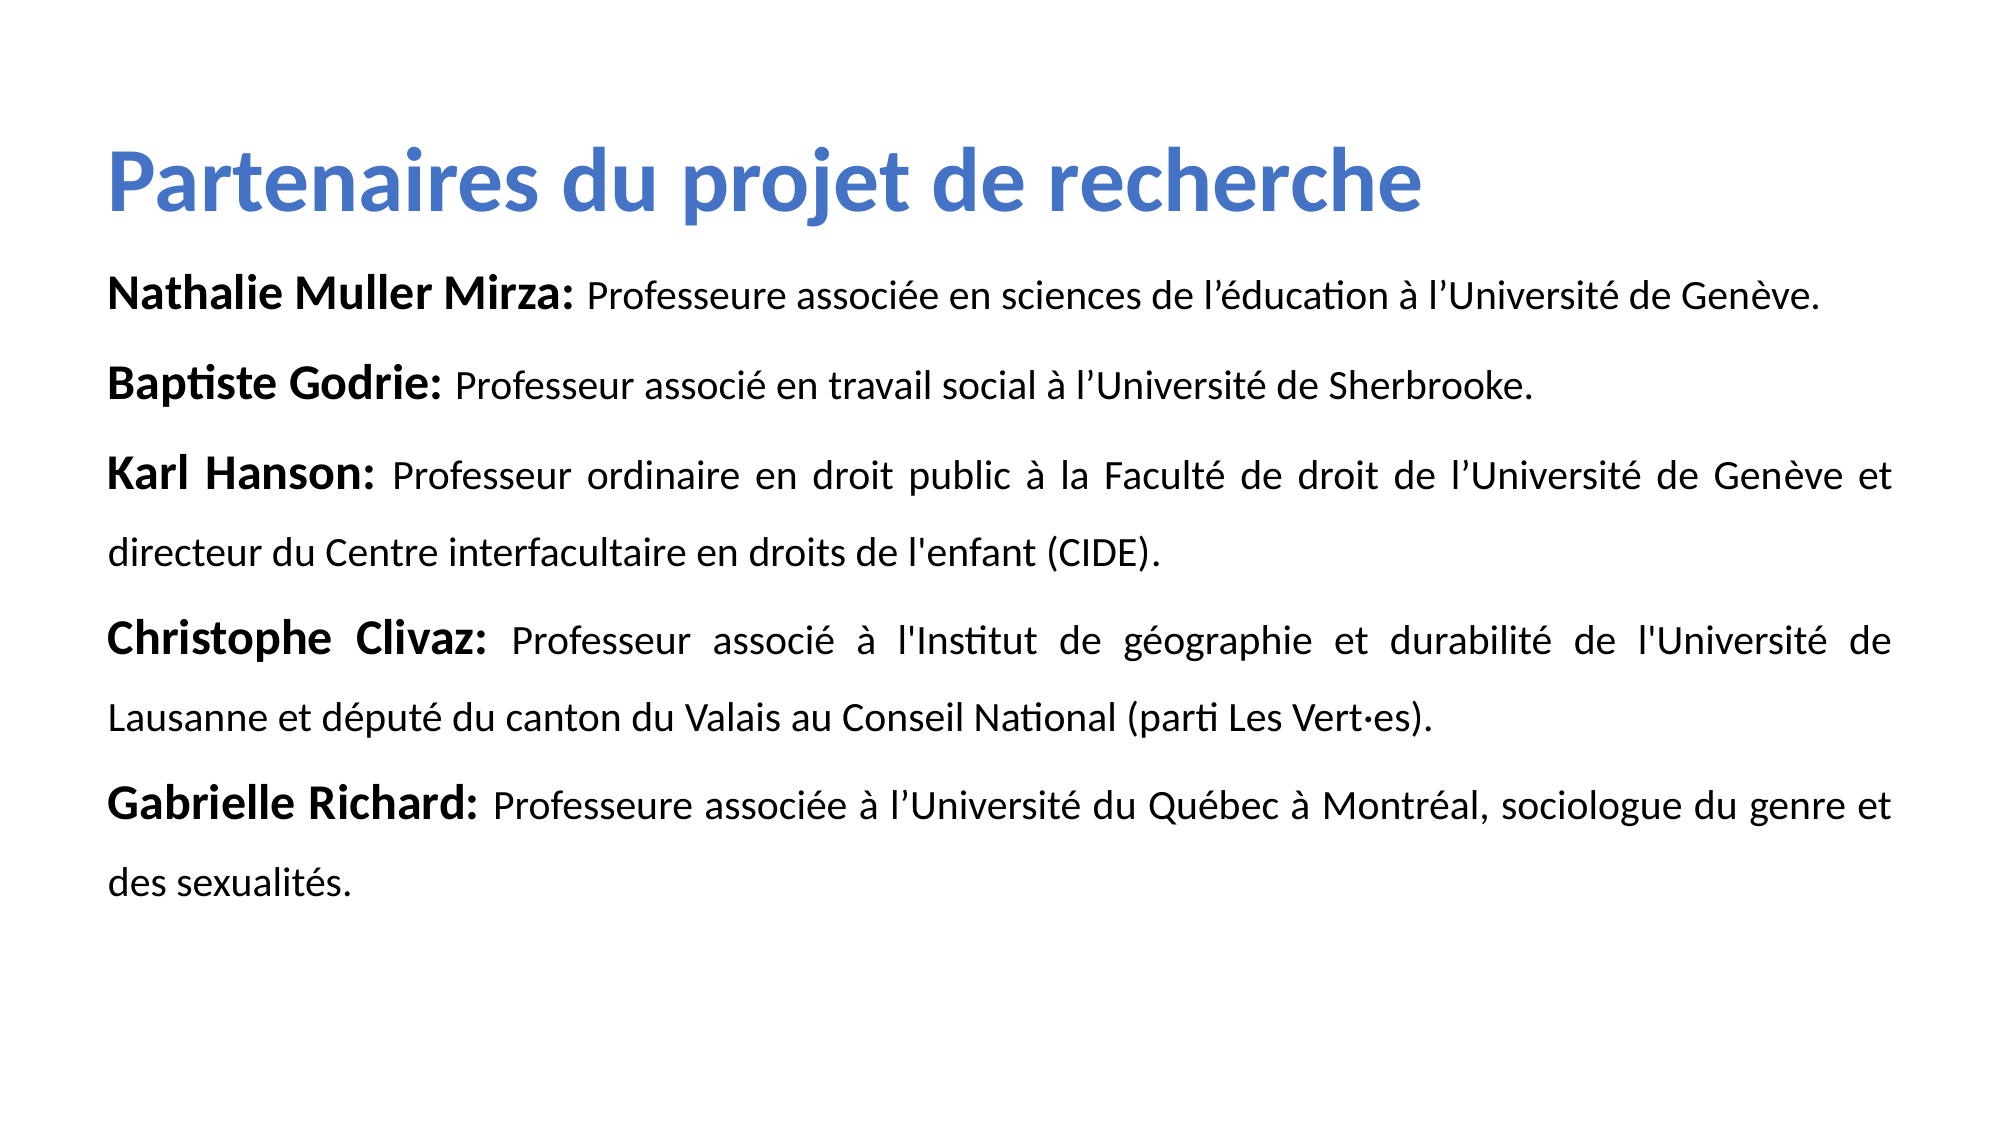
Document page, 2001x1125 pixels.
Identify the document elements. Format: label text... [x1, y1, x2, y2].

text_box Partenaires du projet de recherche Nathalie Muller Mirza: Professeure associée en sciences de l’éducation à l’Université de Genève. Baptiste Godrie: Professeur associé en travail social à l’Université de Sherbrooke. Karl Hanson: Professeur ordinaire en droit public à la Faculté de droit de l’Université de Genève et directeur du Centre interfacultaire en droits de l'enfant (CIDE). Christophe Clivaz: Professeur associé à l'Institut de géographie et durabilité de l'Université de Lausanne et député du canton du Valais au Conseil National (parti Les Vert·es). Gabrielle Richard: Professeure associée à l’Université du Québec à Montréal, sociologue du genre et des sexualités. [18, 57, 1908, 1032]
